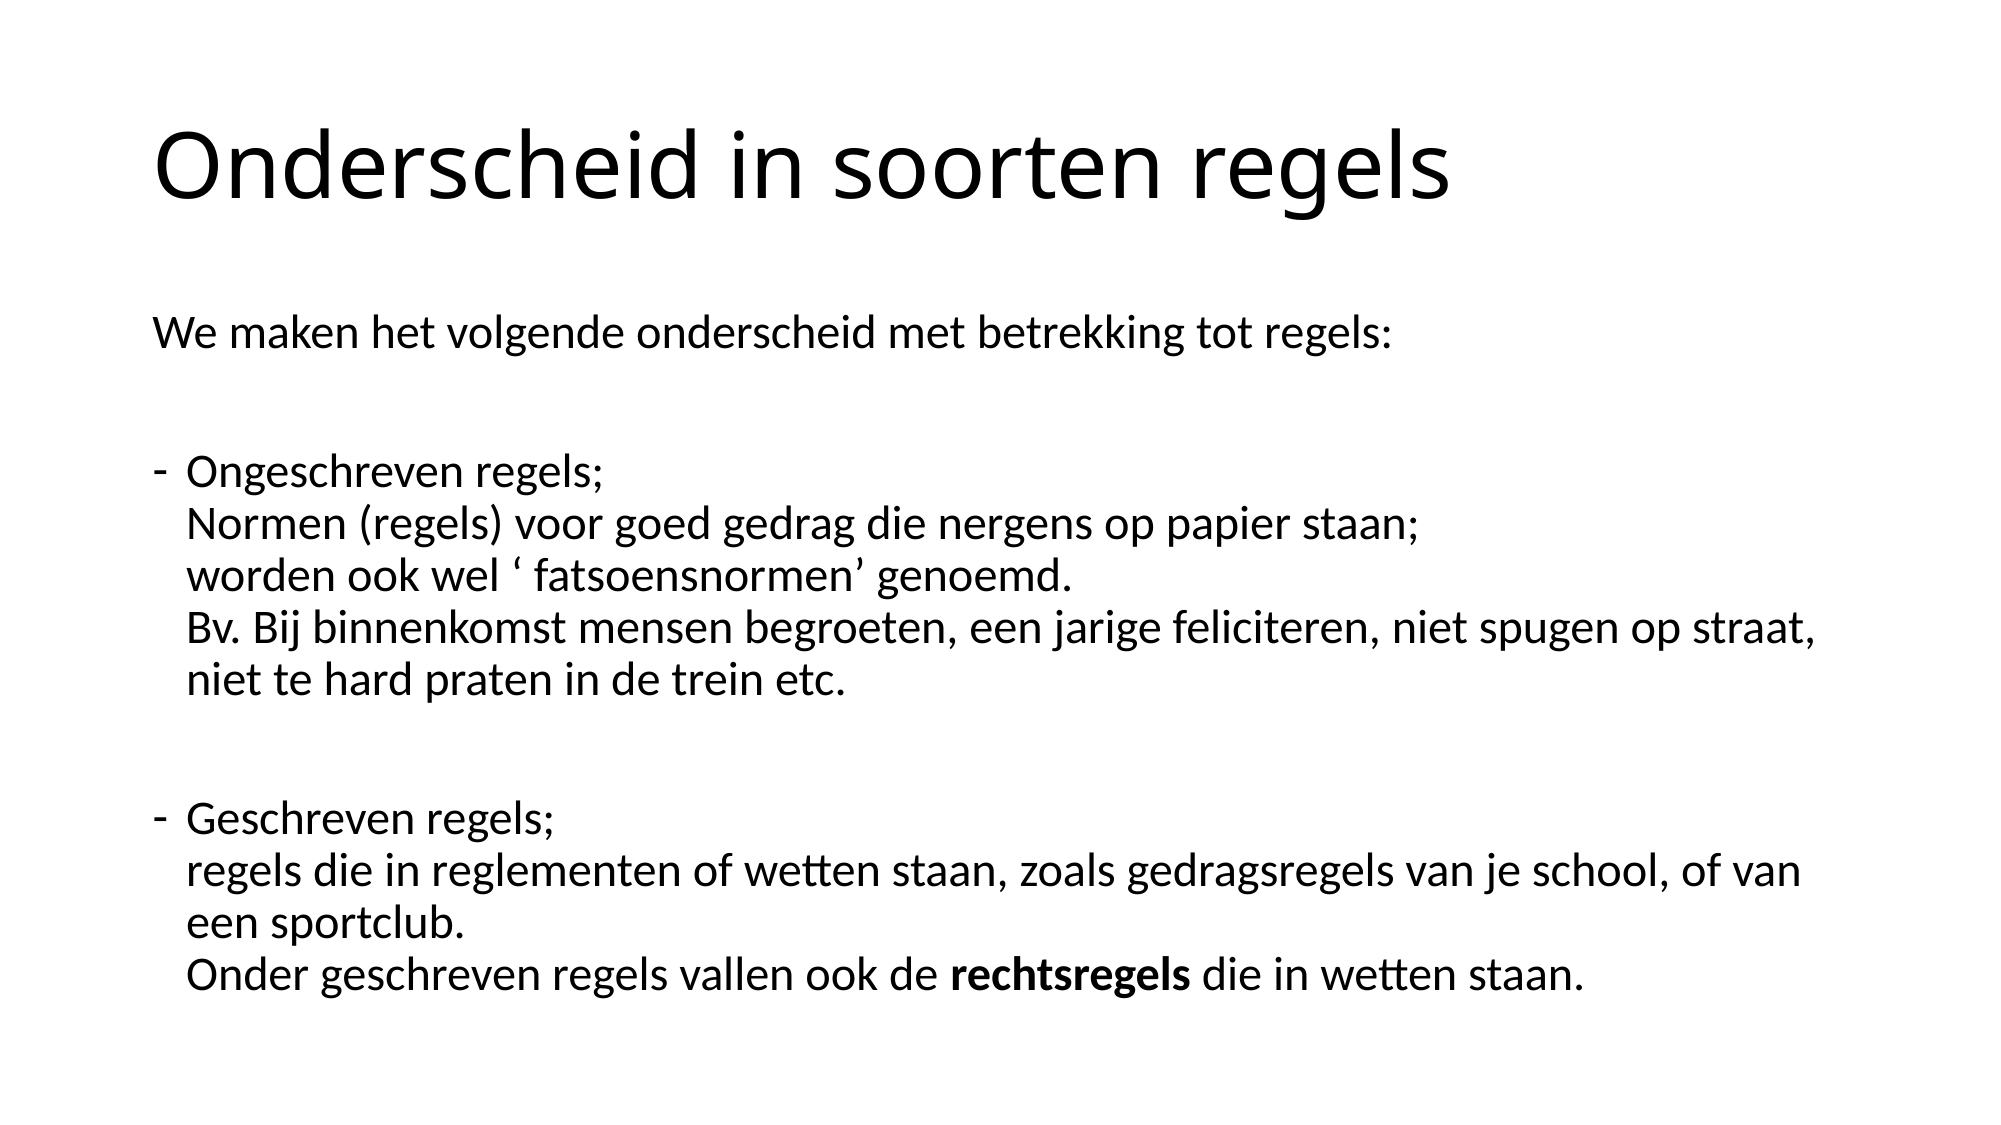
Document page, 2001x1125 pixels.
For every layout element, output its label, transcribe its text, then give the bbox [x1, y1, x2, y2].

title Onderscheid in soorten regels [137, 59, 1863, 278]
list We maken het volgende onderscheid met betrekking tot regels: Ongeschreven regels; Normen (regels) voor goed gedrag die nergens op papier staan; worden ook wel ‘ fatsoensnormen’ genoemd. Bv. Bij binnenkomst mensen begroeten, een jarige feliciteren, niet spugen op straat, niet te hard praten in de trein etc. Geschreven regels; regels die in reglementen of wetten staan, zoals gedragsregels van je school, of van een sportclub. Onder geschreven regels vallen ook de rechtsregels die in wetten staan. [137, 299, 1863, 1014]
